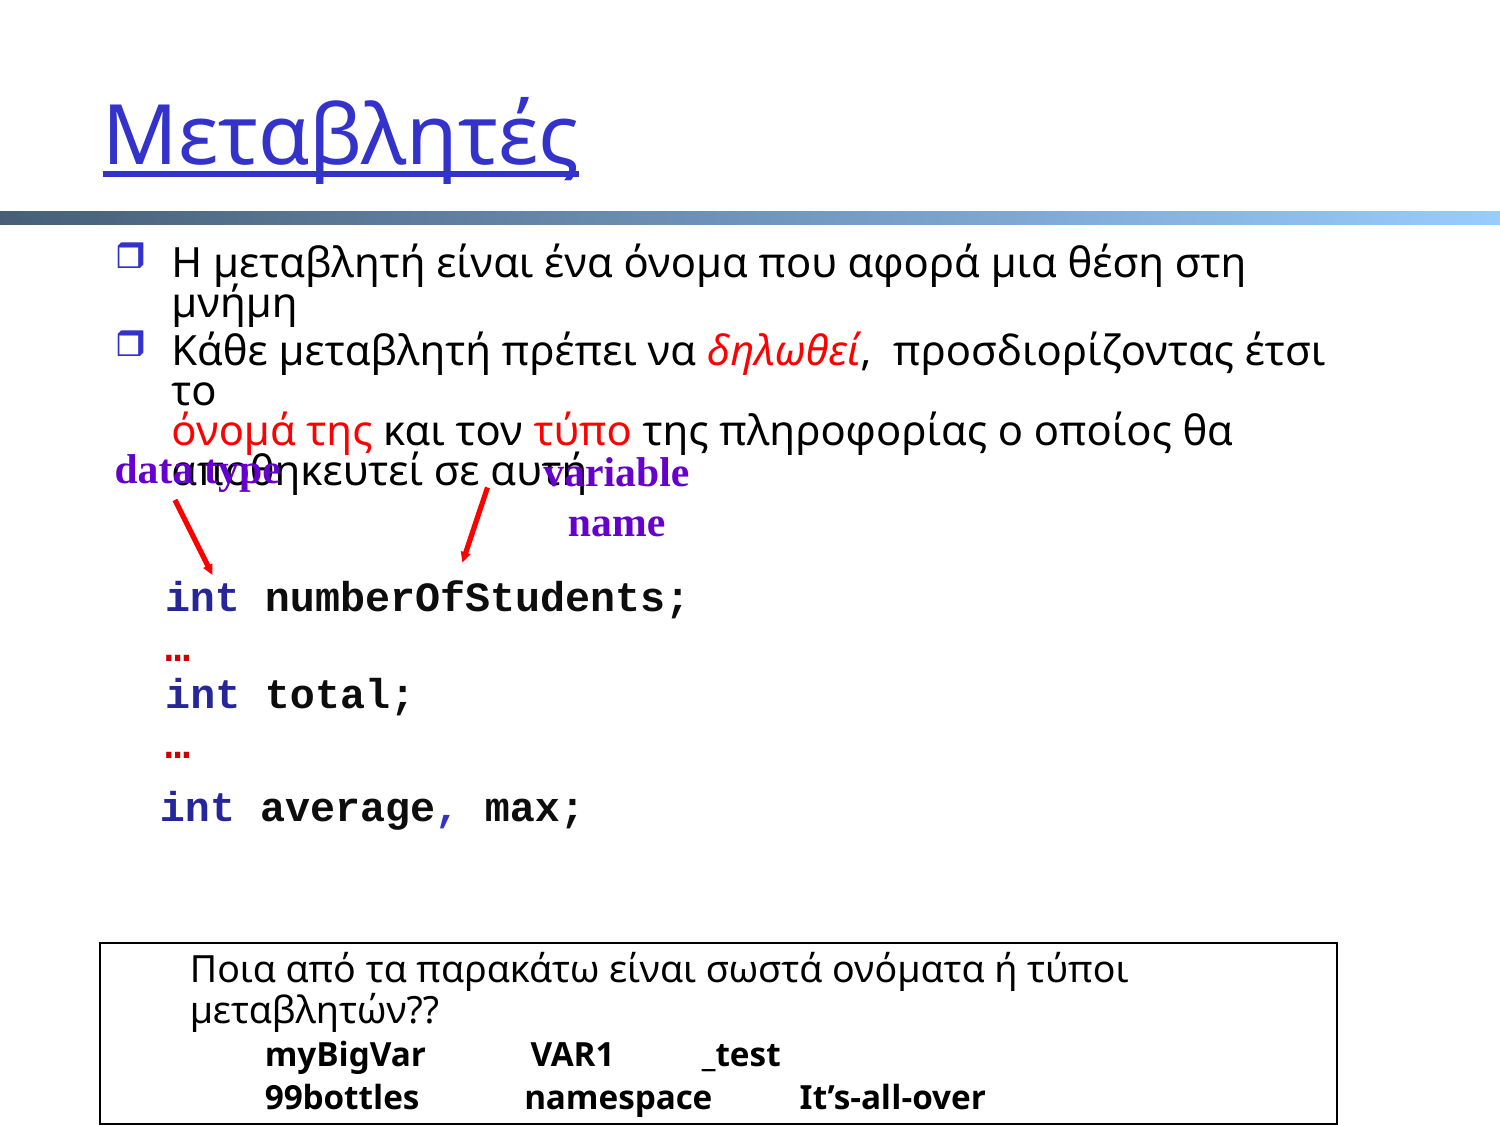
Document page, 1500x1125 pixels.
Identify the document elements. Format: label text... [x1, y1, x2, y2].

text_box Ποια από τα παρακάτω είναι σωστά ονόματα ή τύποι μεταβλητών?? myBigVar VAR1 _test 99bottles namespace It’s-all-over [99, 943, 1338, 1124]
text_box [99, 434, 759, 838]
title Μεταβλητές [87, 37, 1363, 225]
list Η μεταβλητή είναι ένα όνομα που αφορά μια θέση στη μνήμη Κάθε μεταβλητή πρέπει να δηλωθεί, προσδιορίζοντας έτσι το όνομά της και τον τύπο της πληροφορίας ο οποίος θα αποθηκευτεί σε αυτή [99, 237, 1363, 425]
